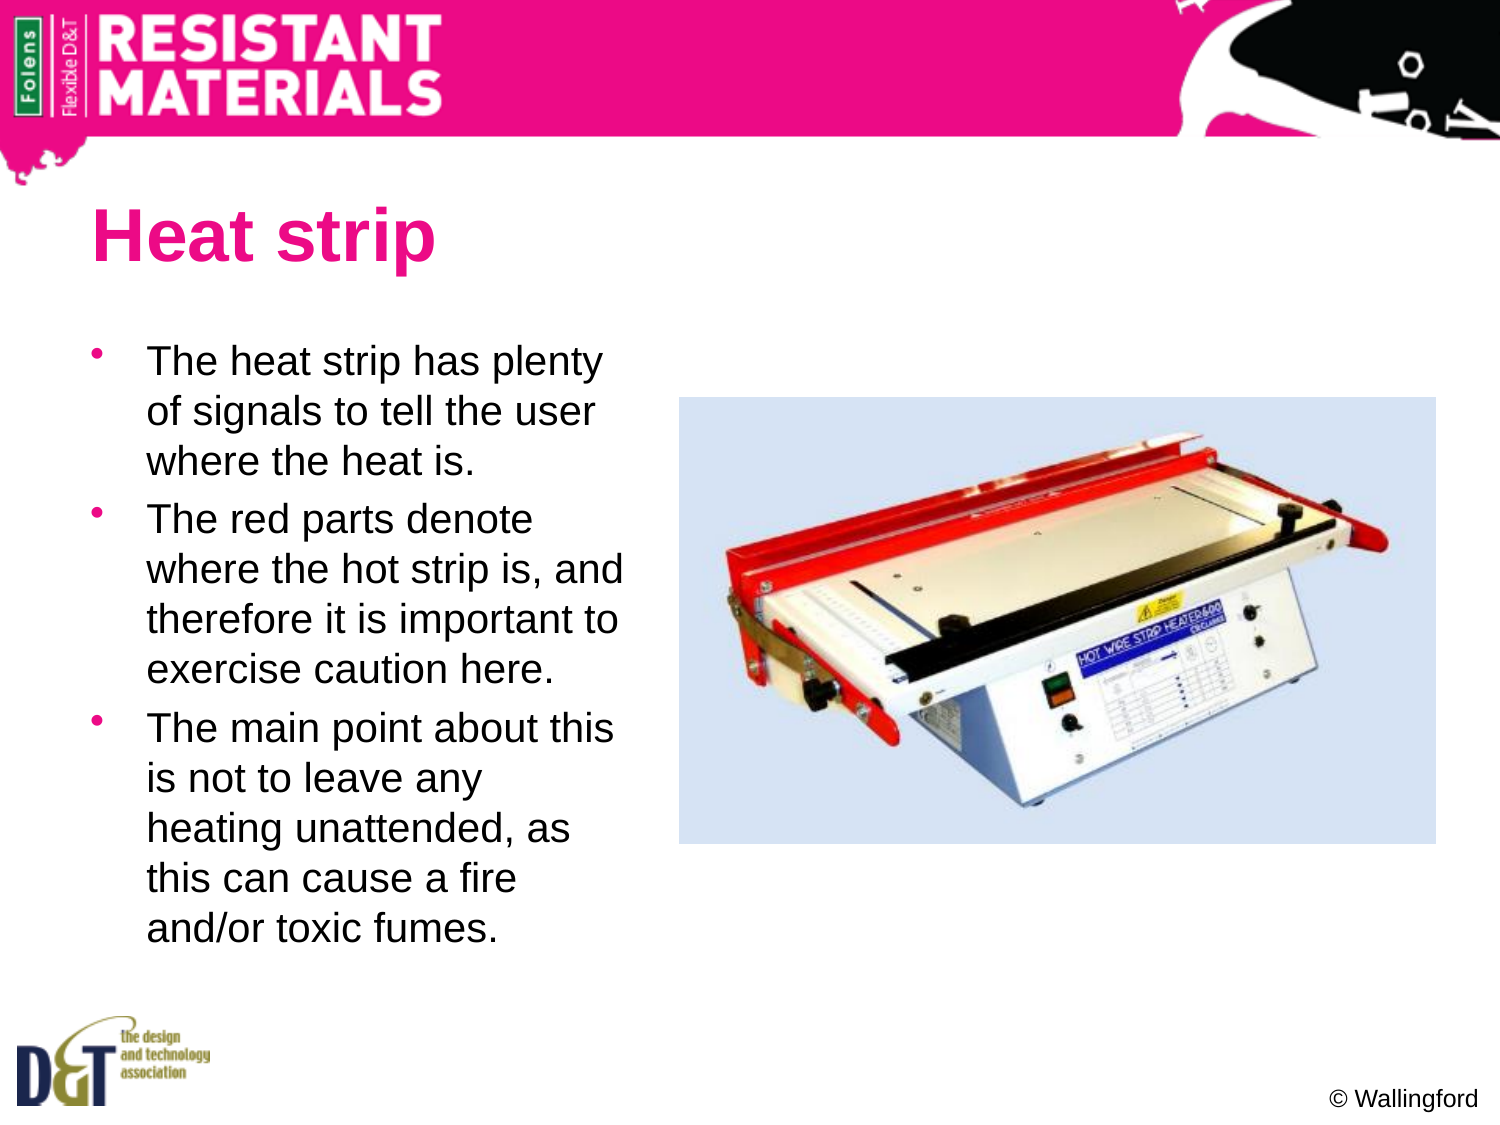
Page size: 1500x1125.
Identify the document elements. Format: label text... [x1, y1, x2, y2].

title Heat strip [76, 160, 1427, 301]
list The heat strip has plenty of signals to tell the user where the heat is. The red parts denote where the hot strip is, and therefore it is important to exercise caution here. The main point about this is not to leave any heating unattended, as this can cause a fire and/or toxic fumes. [75, 326, 644, 1005]
text_box © Wallingford [1257, 1074, 1495, 1125]
picture [0, 0, 1500, 1125]
